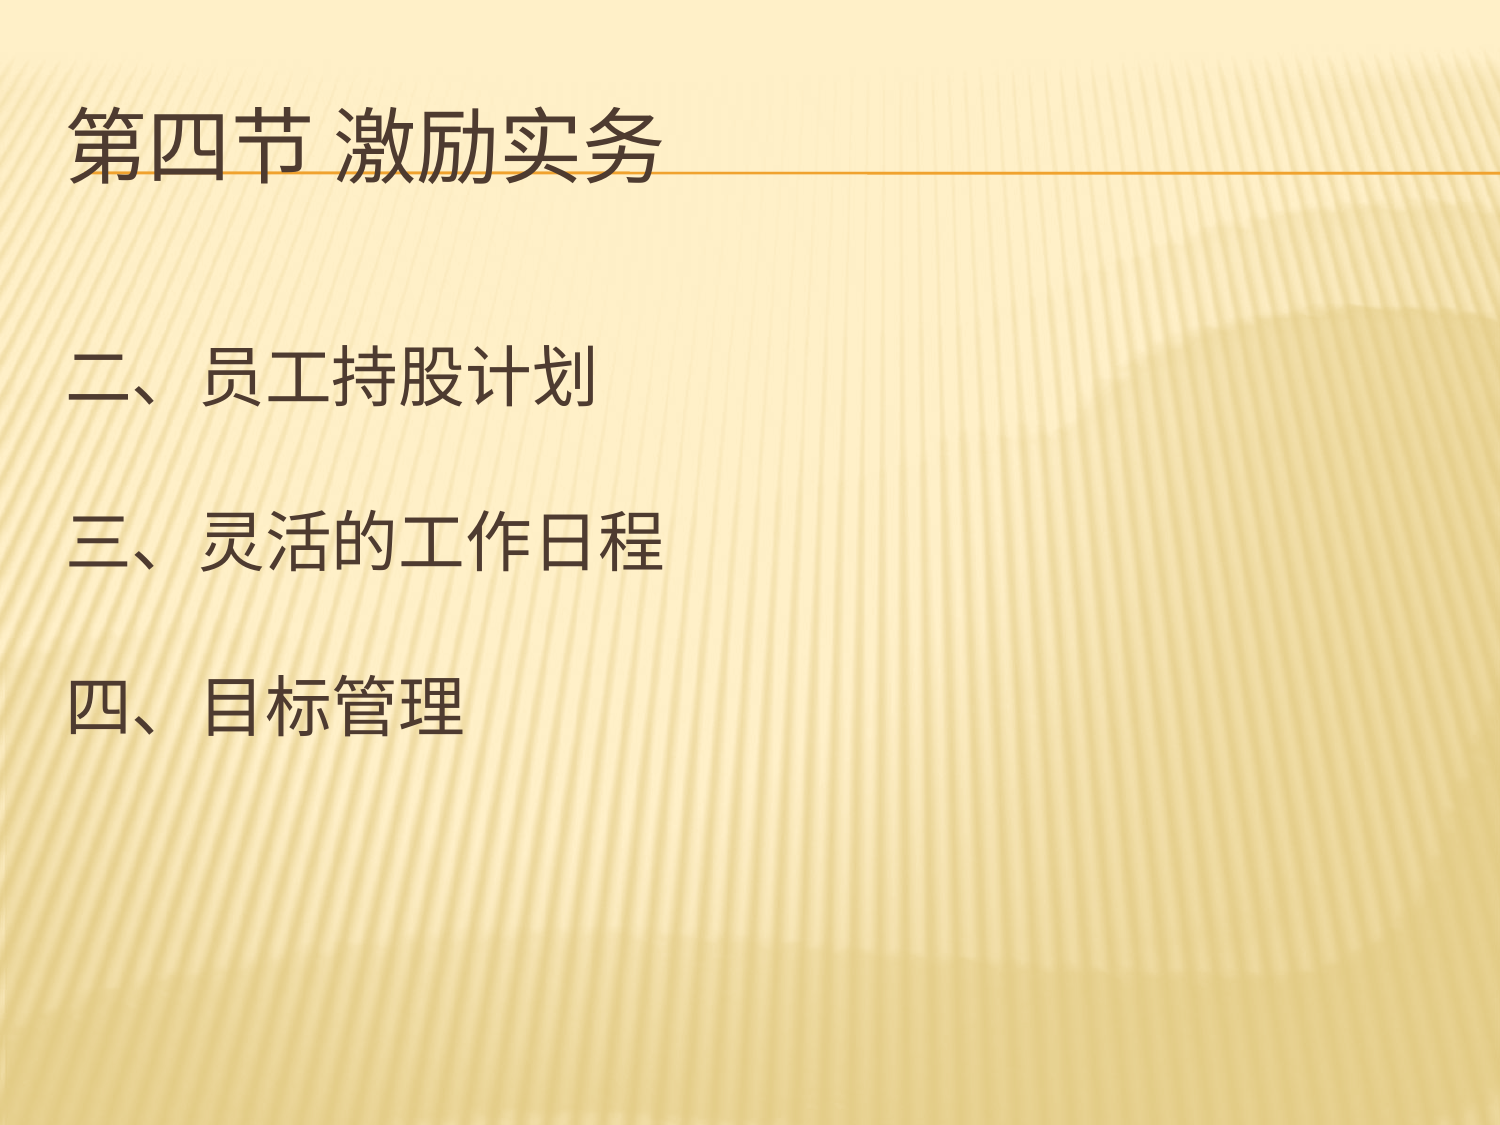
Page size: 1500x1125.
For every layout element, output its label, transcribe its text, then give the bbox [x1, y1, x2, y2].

list 二、员工持股计划 三、灵活的工作日程 四、目标管理 [49, 254, 1476, 998]
title 第四节 激励实务 [50, 75, 1475, 213]
